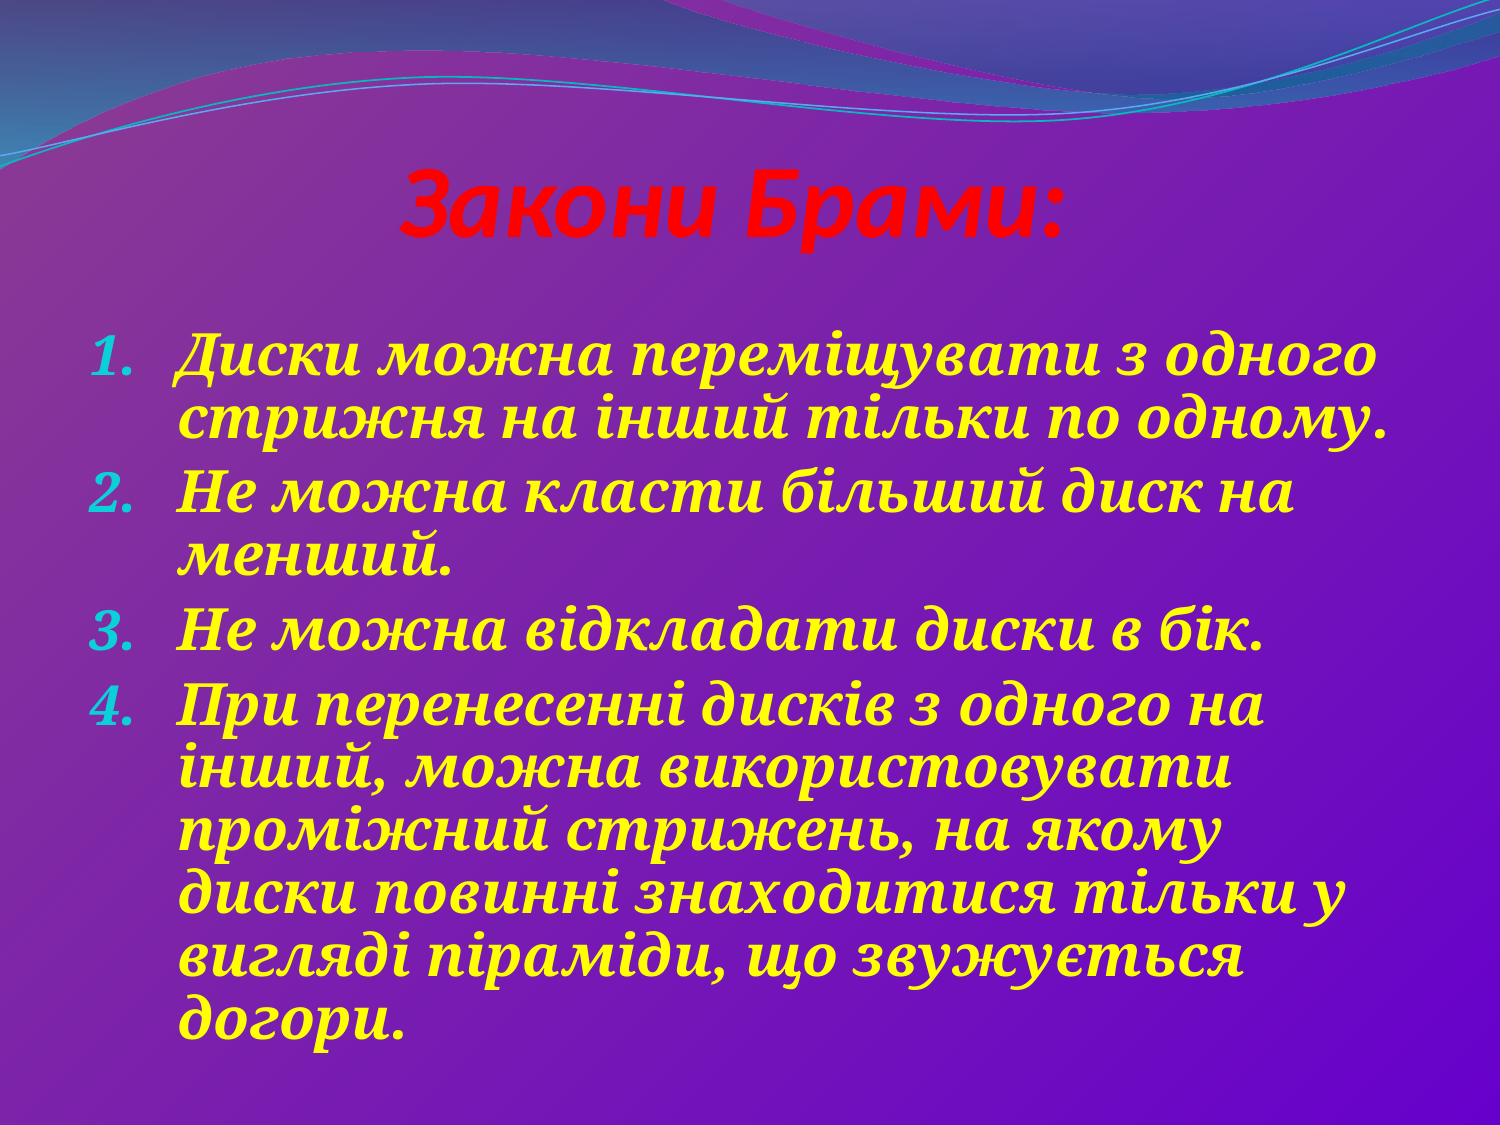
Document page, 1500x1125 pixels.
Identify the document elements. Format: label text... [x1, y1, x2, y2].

title Закони Брами: [70, 70, 1421, 258]
list Диски можна переміщувати з одного стрижня на інший тільки по одному. Не можна класти більший диск на менший. Не можна відкладати диски в бік. При перенесенні дисків з одного на інший, можна використовувати проміжний стрижень, на якому диски повинні знаходитися тільки у вигляді піраміди, що звужується догори. [75, 317, 1425, 1038]
